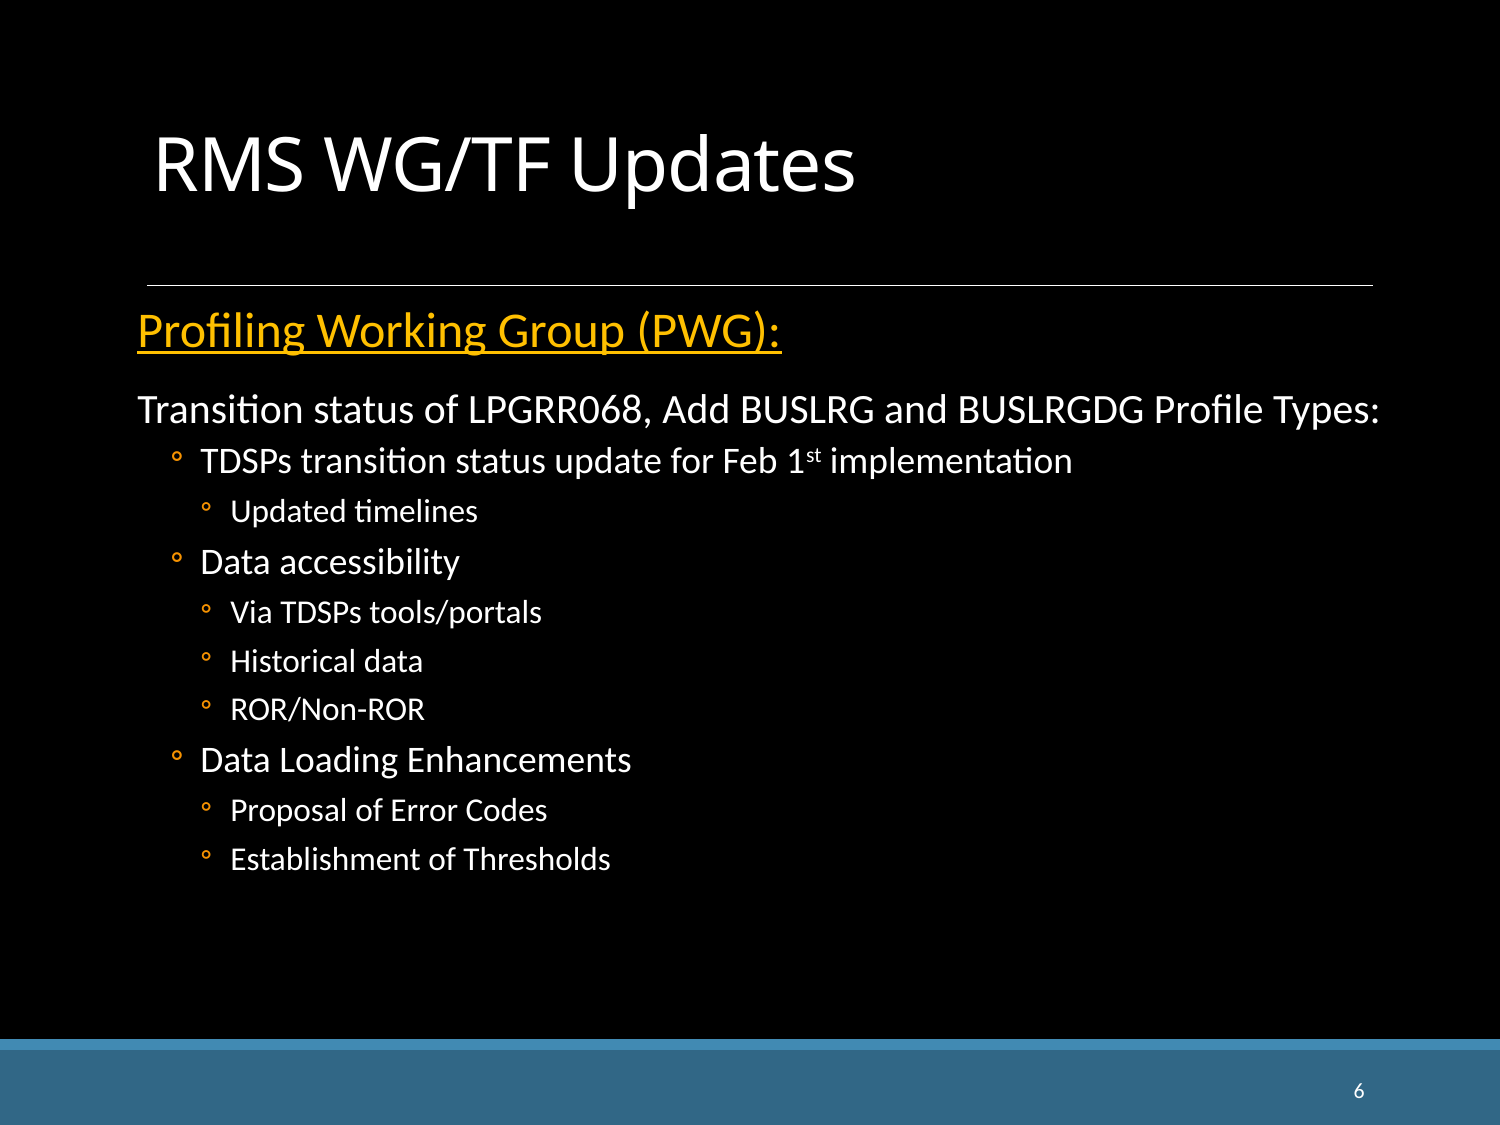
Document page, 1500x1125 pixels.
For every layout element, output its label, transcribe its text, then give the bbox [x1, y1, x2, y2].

list Profiling Working Group (PWG): Transition status of LPGRR068, Add BUSLRG and BUSLRGDG Profile Types: TDSPs transition status update for Feb 1st implementation Updated timelines Data accessibility Via TDSPs tools/portals Historical data ROR/Non-ROR Data Loading Enhancements Proposal of Error Codes Establishment of Thresholds [137, 296, 1488, 1013]
slide_number 6 [1218, 1059, 1380, 1120]
text_box RMS WG/TF Updates [137, 99, 1375, 238]
